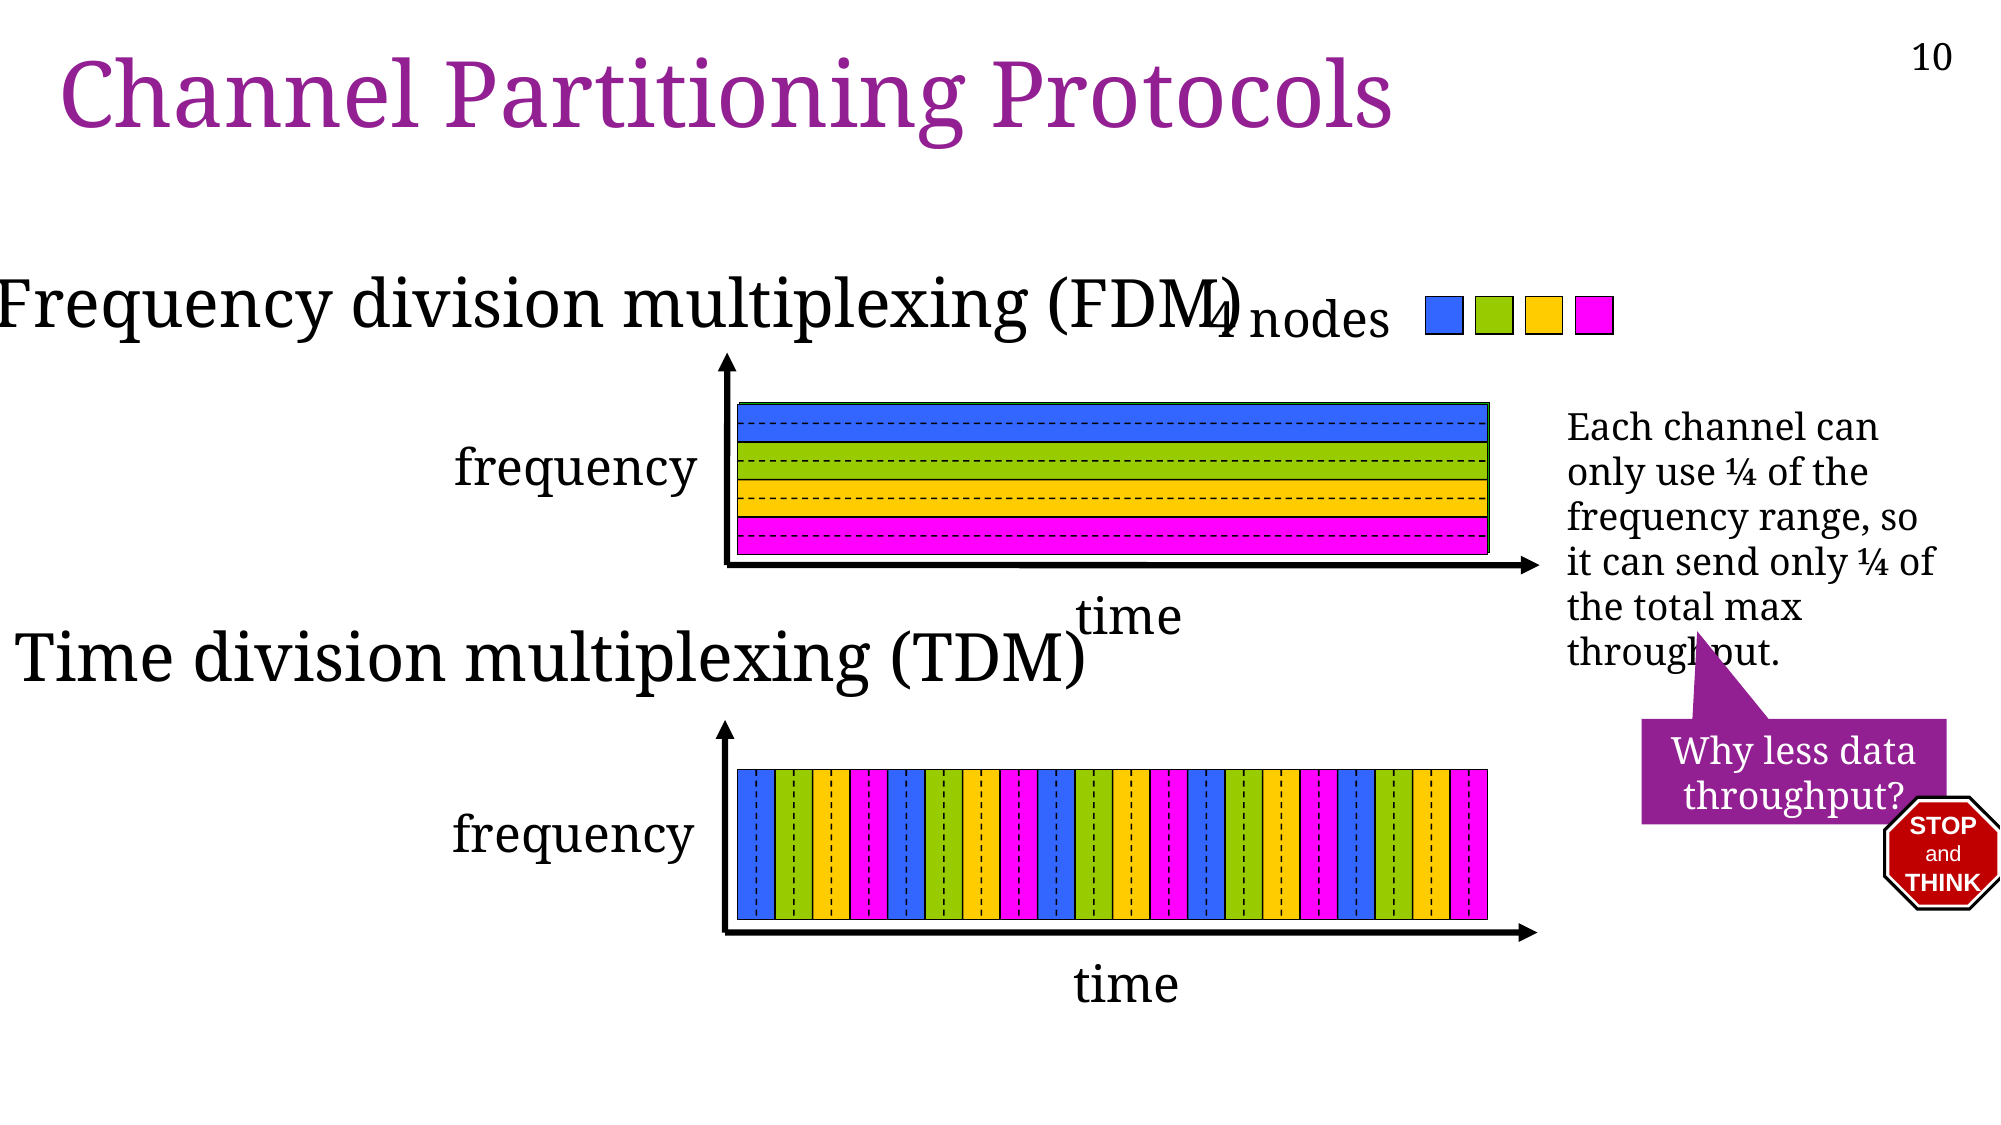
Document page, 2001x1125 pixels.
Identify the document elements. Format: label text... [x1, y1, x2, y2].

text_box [84, 253, 1613, 1021]
text_box Each channel can only use ¼ of the frequency range, so it can send only ¼ of the total max throughput. [1613, 395, 1966, 681]
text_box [1884, 797, 2000, 910]
title Channel Partitioning Protocols [43, 25, 1953, 171]
text_box Why less data throughput? [1640, 628, 1948, 826]
